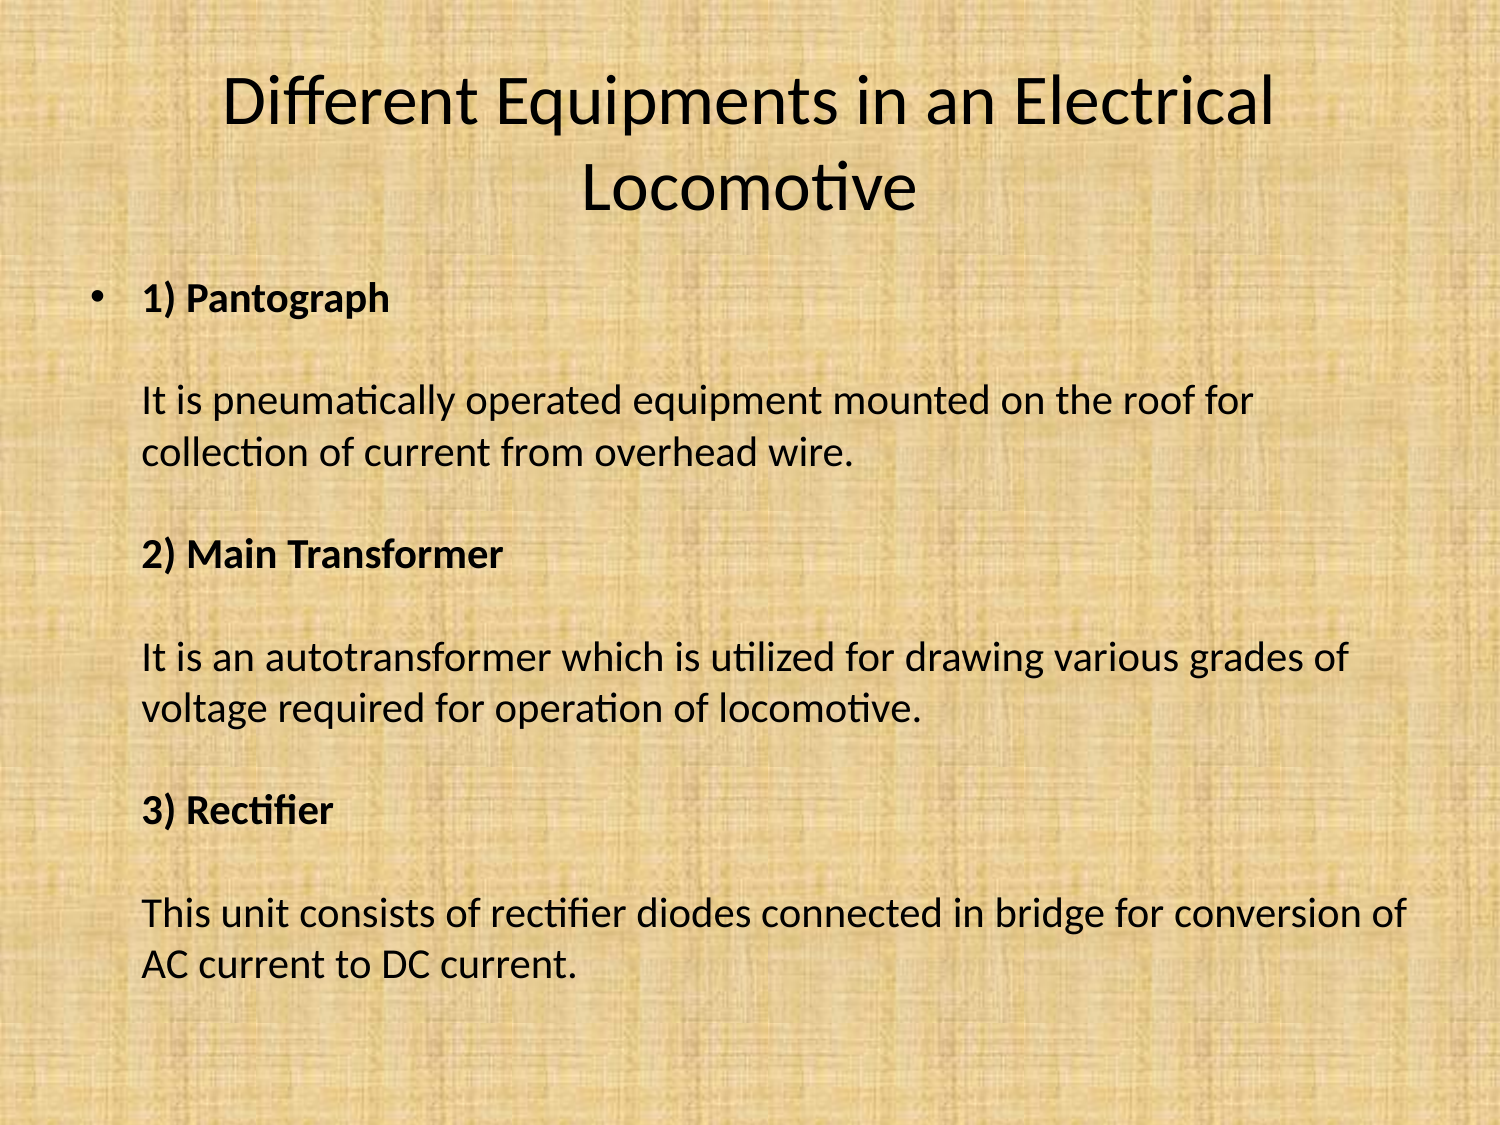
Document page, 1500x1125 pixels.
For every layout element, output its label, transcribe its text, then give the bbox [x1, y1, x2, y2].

picture [0, 0, 1500, 1125]
list 1) Pantograph It is pneumatically operated equipment mounted on the roof for collection of current from overhead wire. 2) Main Transformer It is an autotransformer which is utilized for drawing various grades of voltage required for operation of locomotive. 3) Rectifier This unit consists of rectifier diodes connected in bridge for conversion of AC current to DC current. [75, 262, 1425, 1005]
title Different Equipments in an Electrical Locomotive [75, 45, 1425, 233]
